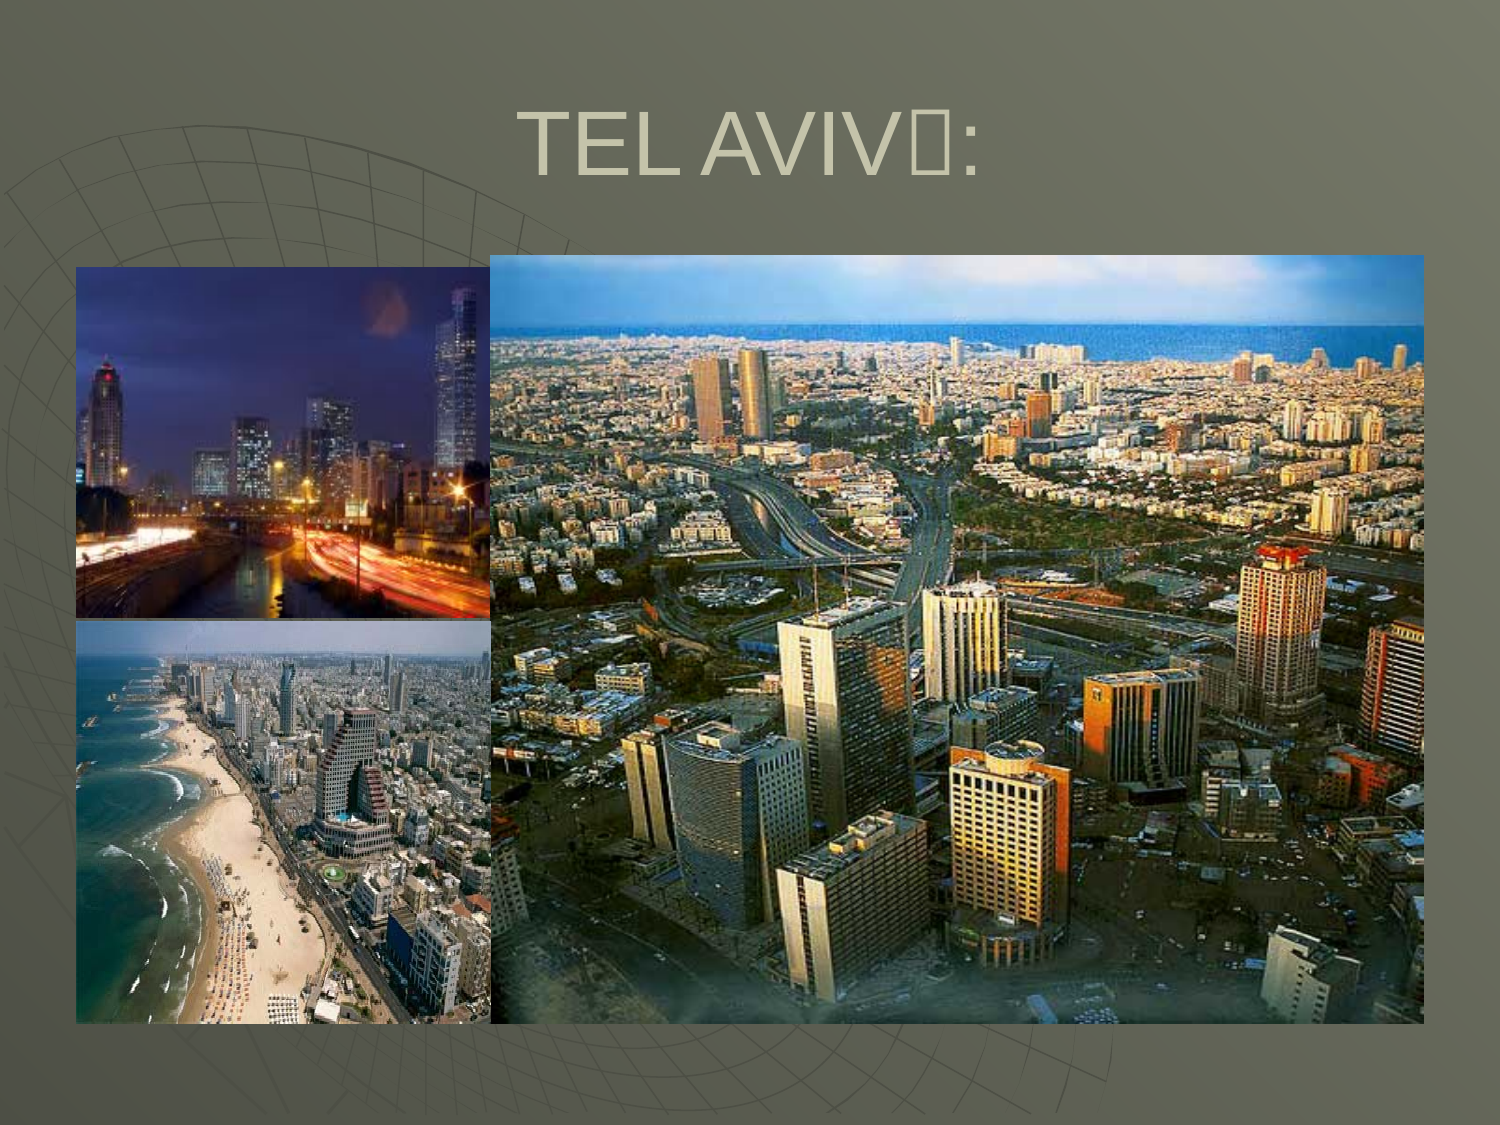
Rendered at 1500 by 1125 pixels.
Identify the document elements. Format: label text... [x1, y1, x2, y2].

picture [76, 255, 1424, 1024]
title TEL AVIV: [74, 45, 1426, 233]
